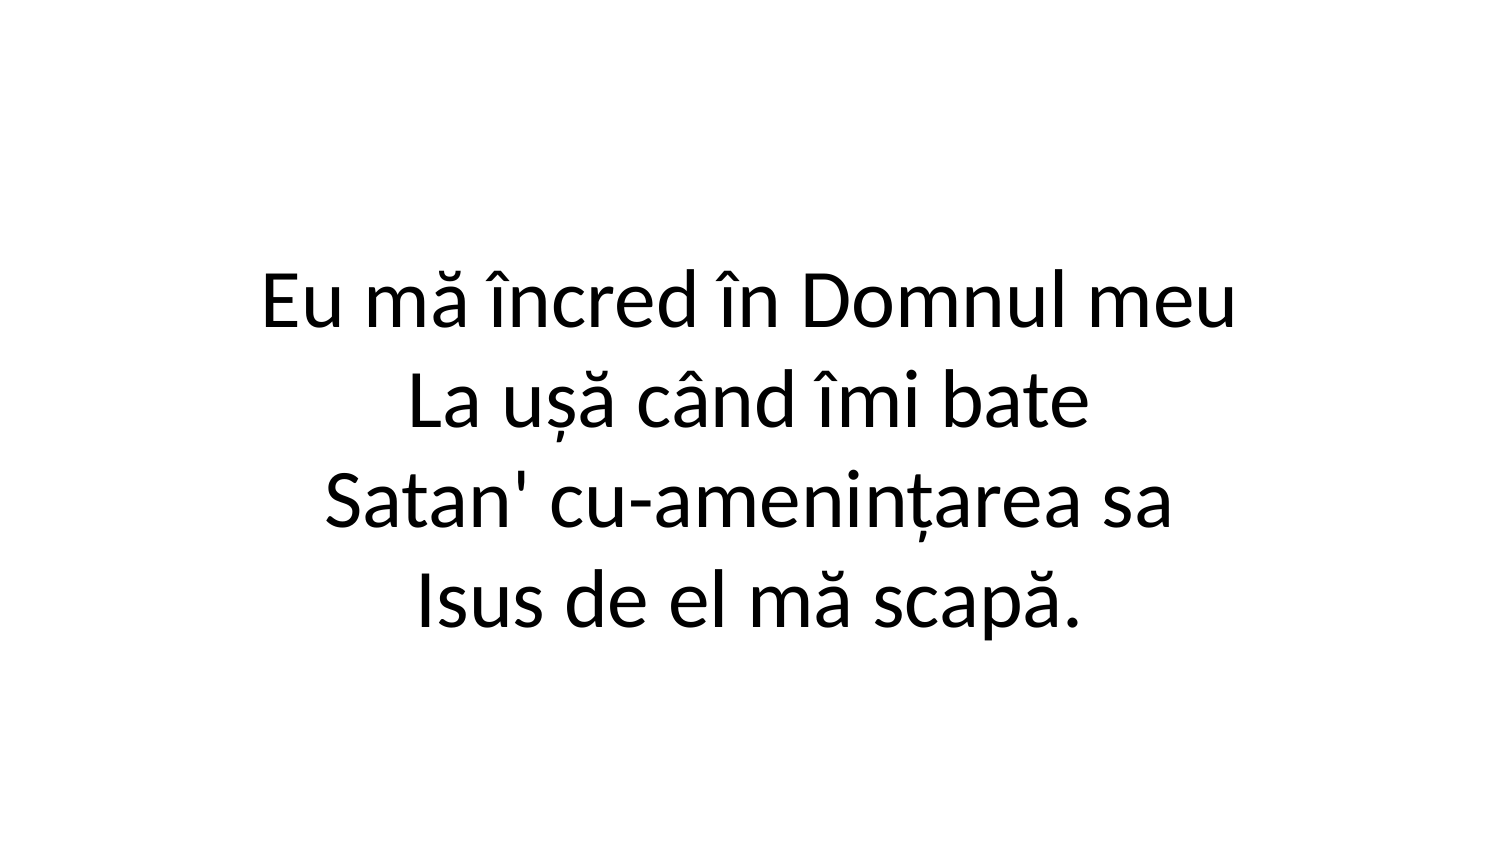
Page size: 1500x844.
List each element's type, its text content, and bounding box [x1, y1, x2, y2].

text_box Eu mă încred în Domnul meu La ușă când îmi bate Satan' cu-amenințarea sa Isus de el mă scapă. [245, 192, 1255, 652]
